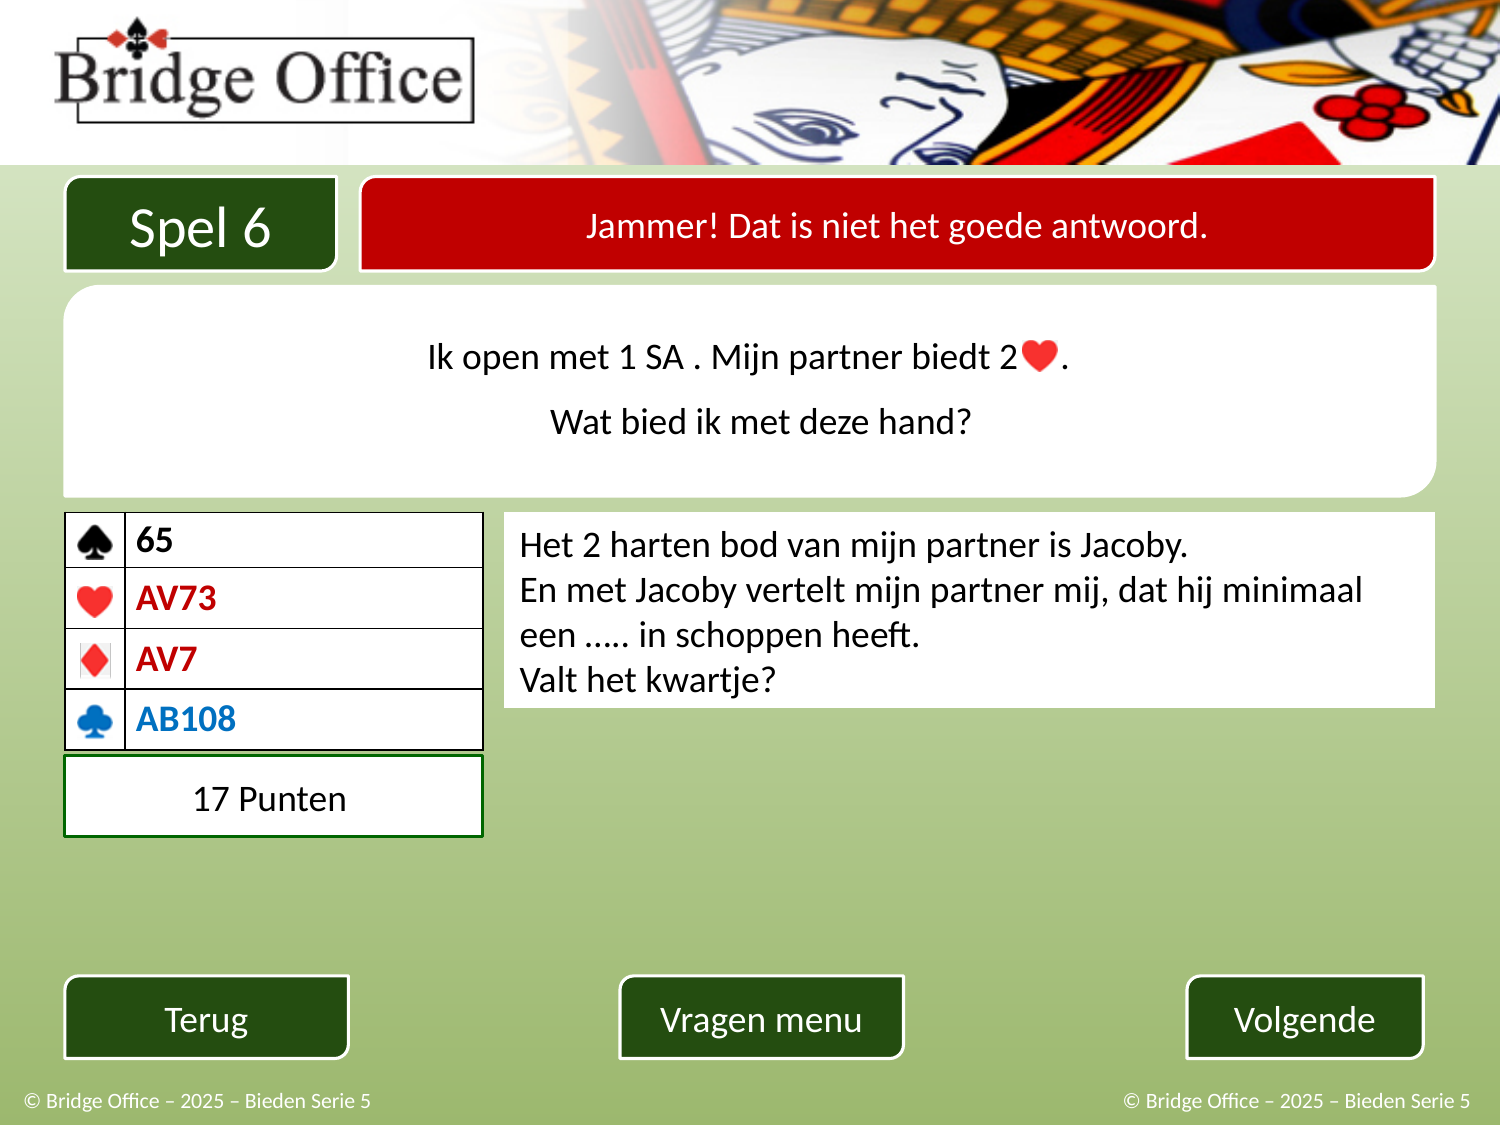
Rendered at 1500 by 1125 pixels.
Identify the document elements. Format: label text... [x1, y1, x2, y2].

text_box © Bridge Office – 2025 – Bieden Serie 5 [1107, 1079, 1500, 1121]
text_box [63, 284, 1437, 498]
text_box Vragen menu [618, 974, 906, 1061]
text_box Wat bied ik met deze hand? [528, 389, 995, 450]
table_header 65 [126, 513, 482, 567]
text_box 17 Punten [63, 754, 484, 838]
text_box Terug [63, 974, 350, 1061]
table_header [66, 513, 124, 567]
table_cell AV73 [126, 568, 482, 628]
table_cell AV7 [126, 629, 482, 688]
picture [1022, 340, 1059, 373]
picture [77, 703, 114, 740]
text_box Ik open met 1 SA . Mijn partner biedt 2 . [394, 324, 1104, 385]
text_box Spel 6 [63, 179, 339, 273]
table_cell [66, 568, 124, 628]
text_box Het 2 harten bod van mijn partner is Jacoby. En met Jacoby vertelt mijn partner mij, dat hij minimaal een ….. in schoppen heeft. Valt het kwartje? [504, 512, 1435, 708]
table_cell [66, 629, 124, 688]
text_box © Bridge Office – 2025 – Bieden Serie 5 [8, 1079, 393, 1121]
table_cell AB108 [126, 690, 482, 749]
table_cell [66, 690, 124, 749]
text_box Jammer! Dat is niet het goede antwoord. [358, 179, 1437, 273]
picture [77, 643, 114, 679]
picture [77, 585, 114, 618]
picture [0, 0, 1500, 166]
picture [77, 524, 114, 561]
text_box Volgende [1185, 974, 1425, 1061]
